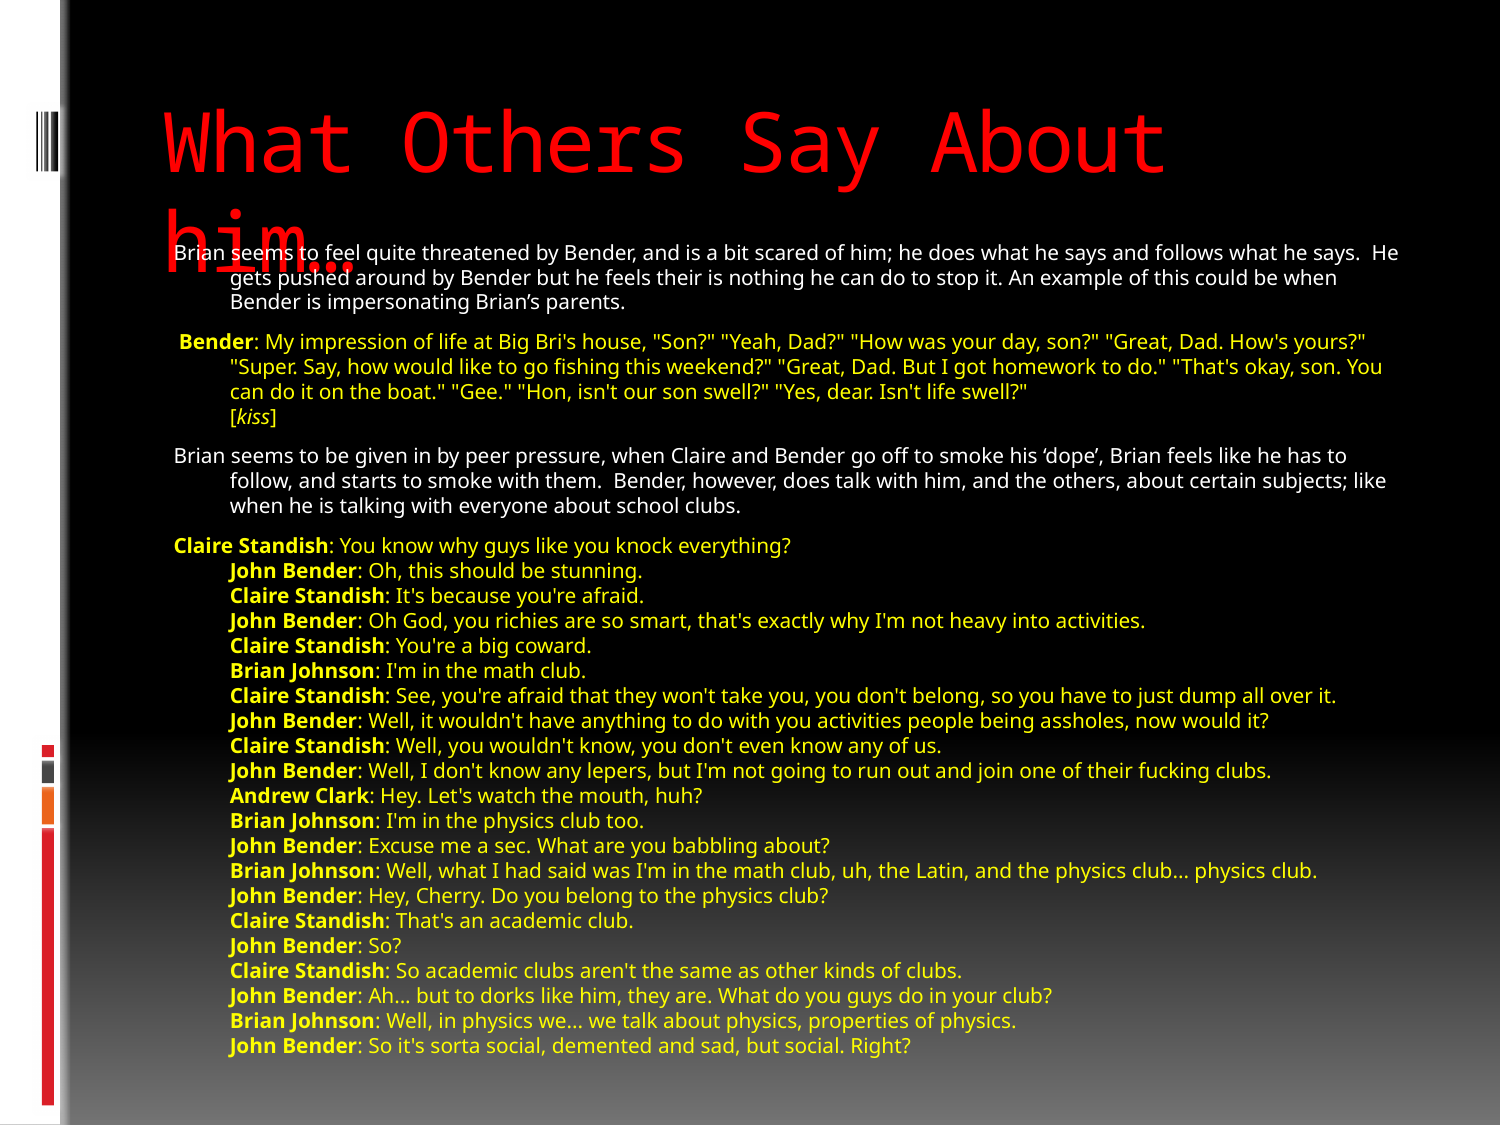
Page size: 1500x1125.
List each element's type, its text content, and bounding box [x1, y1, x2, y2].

title What Others Say About him… [147, 81, 1423, 231]
list Brian seems to feel quite threatened by Bender, and is a bit scared of him; he does what he says and follows what he says. He gets pushed around by Bender but he feels their is nothing he can do to stop it. An example of this could be when Bender is impersonating Brian’s parents. Bender: My impression of life at Big Bri's house, "Son?" "Yeah, Dad?" "How was your day, son?" "Great, Dad. How's yours?" "Super. Say, how would like to go fishing this weekend?" "Great, Dad. But I got homework to do." "That's okay, son. You can do it on the boat." "Gee." "Hon, isn't our son swell?" "Yes, dear. Isn't life swell?" [kiss] Brian seems to be given in by peer pressure, when Claire and Bender go off to smoke his ‘dope’, Brian feels like he has to follow, and starts to smoke with them. Bender, however, does talk with him, and the others, about certain subjects; like when he is talking with everyone about school clubs. Claire Standish: You know why guys like you knock everything? John Bender: Oh, this should be stunning. Claire Standish: It's because you're afraid. John Bender: Oh God, you richies are so smart, that's exactly why I'm not heavy into activities. Claire Standish: You're a big coward. Brian Johnson: I'm in the math club. Claire Standish: See, you're afraid that they won't take you, you don't belong, so you have to just dump all over it. John Bender: Well, it wouldn't have anything to do with you activities people being assholes, now would it? Claire Standish: Well, you wouldn't know, you don't even know any of us. John Bender: Well, I don't know any lepers, but I'm not going to run out and join one of their fucking clubs. Andrew Clark: Hey. Let's watch the mouth, huh? Brian Johnson: I'm in the physics club too. John Bender: Excuse me a sec. What are you babbling about? Brian Johnson: Well, what I had said was I'm in the math club, uh, the Latin, and the physics club... physics club. John Bender: Hey, Cherry. Do you belong to the physics club? Claire Standish: That's an academic club. John Bender: So? Claire Standish: So academic clubs aren't the same as other kinds of clubs. John Bender: Ah... but to dorks like him, they are. What do you guys do in your club? Brian Johnson: Well, in physics we... we talk about physics, properties of physics. John Bender: So it's sorta social, demented and sad, but social. Right? [147, 231, 1423, 1071]
